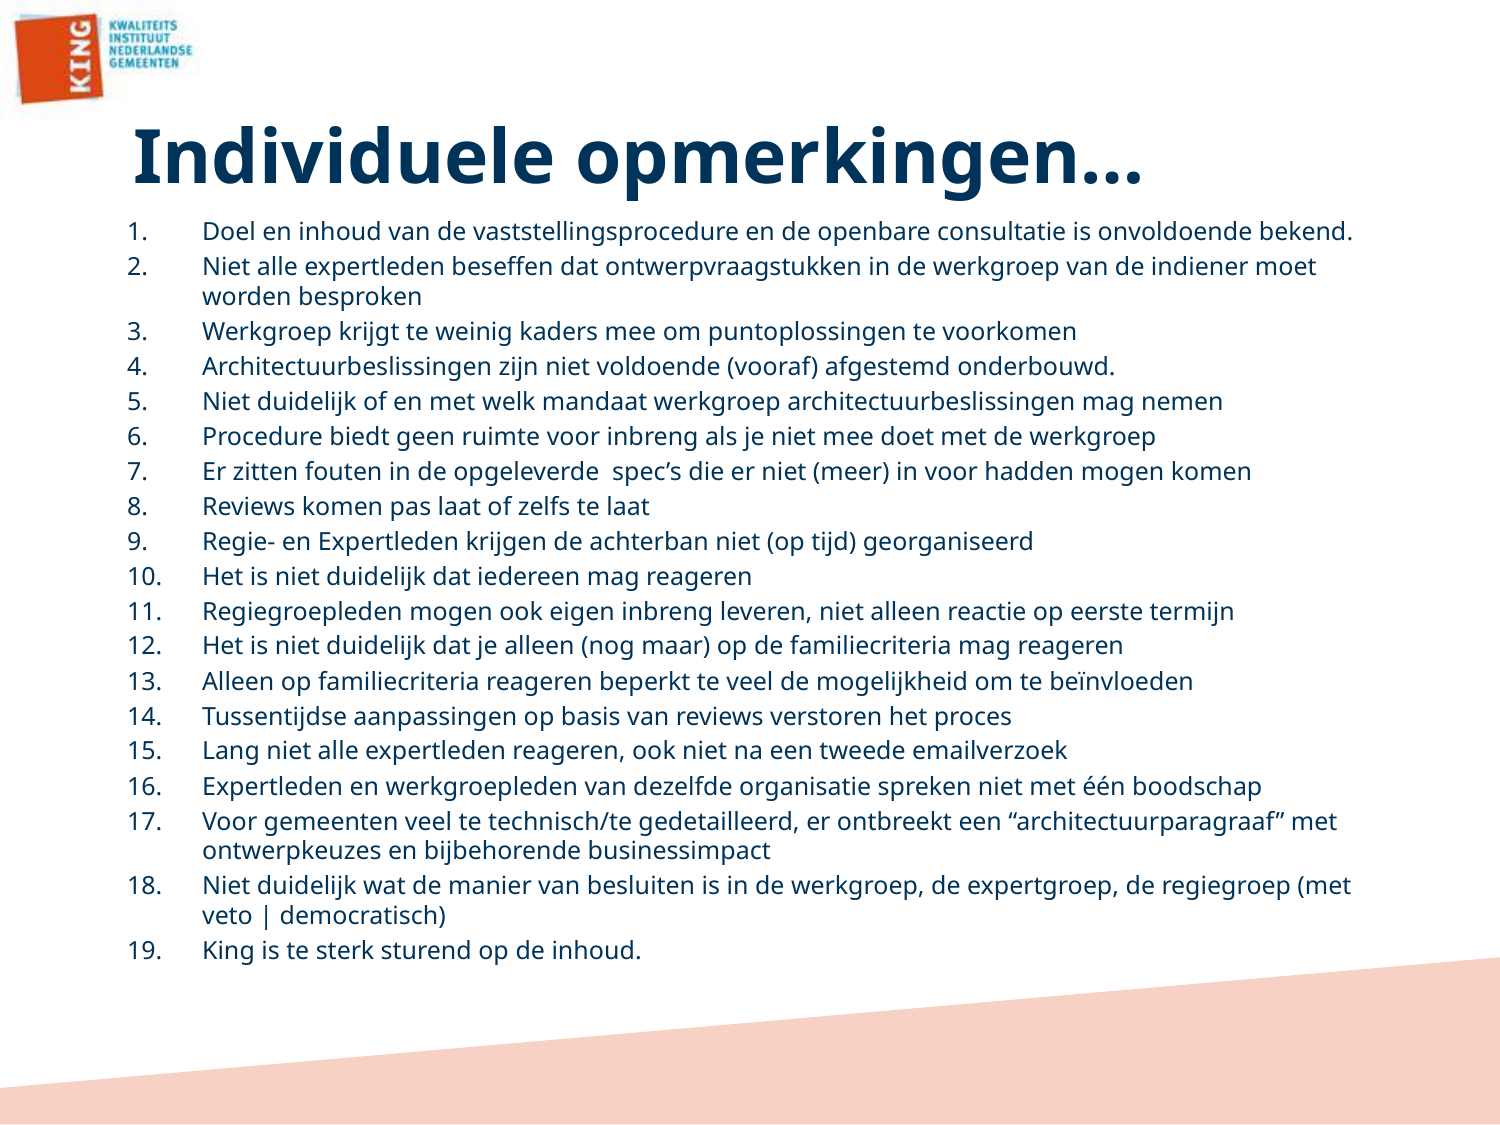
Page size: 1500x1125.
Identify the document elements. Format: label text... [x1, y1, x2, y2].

title Individuele opmerkingen… [118, 88, 1382, 219]
list Doel en inhoud van de vaststellingsprocedure en de openbare consultatie is onvoldoende bekend. Niet alle expertleden beseffen dat ontwerpvraagstukken in de werkgroep van de indiener moet worden besproken Werkgroep krijgt te weinig kaders mee om puntoplossingen te voorkomen Architectuurbeslissingen zijn niet voldoende (vooraf) afgestemd onderbouwd. Niet duidelijk of en met welk mandaat werkgroep architectuurbeslissingen mag nemen Procedure biedt geen ruimte voor inbreng als je niet mee doet met de werkgroep Er zitten fouten in de opgeleverde spec’s die er niet (meer) in voor hadden mogen komen Reviews komen pas laat of zelfs te laat Regie- en Expertleden krijgen de achterban niet (op tijd) georganiseerd Het is niet duidelijk dat iedereen mag reageren Regiegroepleden mogen ook eigen inbreng leveren, niet alleen reactie op eerste termijn Het is niet duidelijk dat je alleen (nog maar) op de familiecriteria mag reageren Alleen op familiecriteria reageren beperkt te veel de mogelijkheid om te beïnvloeden Tussentijdse aanpassingen op basis van reviews verstoren het proces Lang niet alle expertleden reageren, ook niet na een tweede emailverzoek Expertleden en werkgroepleden van dezelfde organisatie spreken niet met één boodschap Voor gemeenten veel te technisch/te gedetailleerd, er ontbreekt een “architectuurparagraaf” met ontwerpkeuzes en bijbehorende businessimpact Niet duidelijk wat de manier van besluiten is in de werkgroep, de expertgroep, de regiegroep (met veto | democratisch) King is te sterk sturend op de inhoud. [112, 208, 1376, 929]
picture [0, 0, 207, 119]
